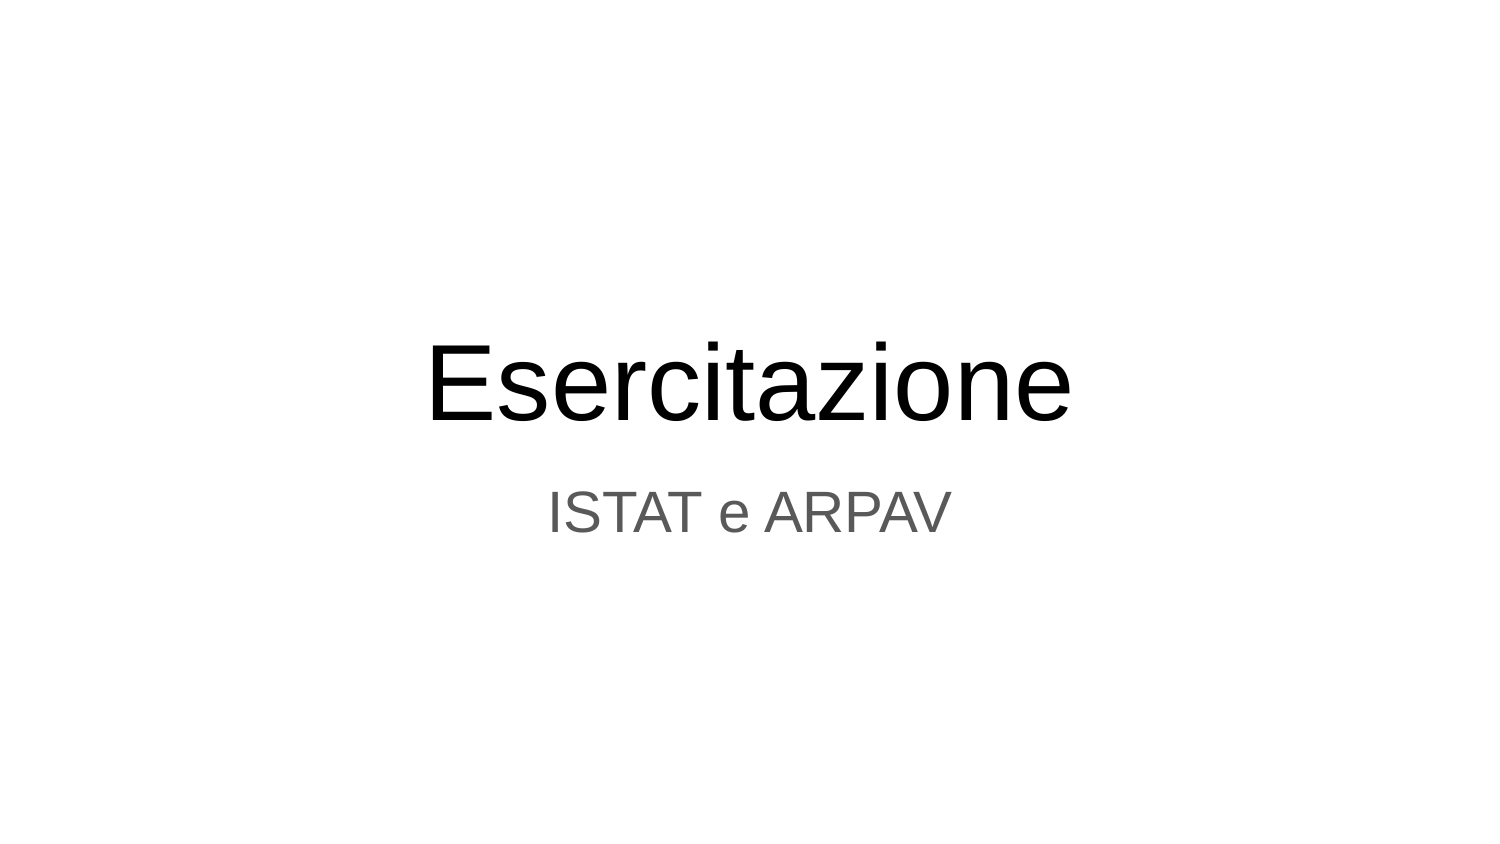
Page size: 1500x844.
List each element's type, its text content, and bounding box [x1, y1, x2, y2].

subtitle ISTAT e ARPAV [51, 464, 1449, 595]
title Esercitazione [51, 122, 1449, 459]
